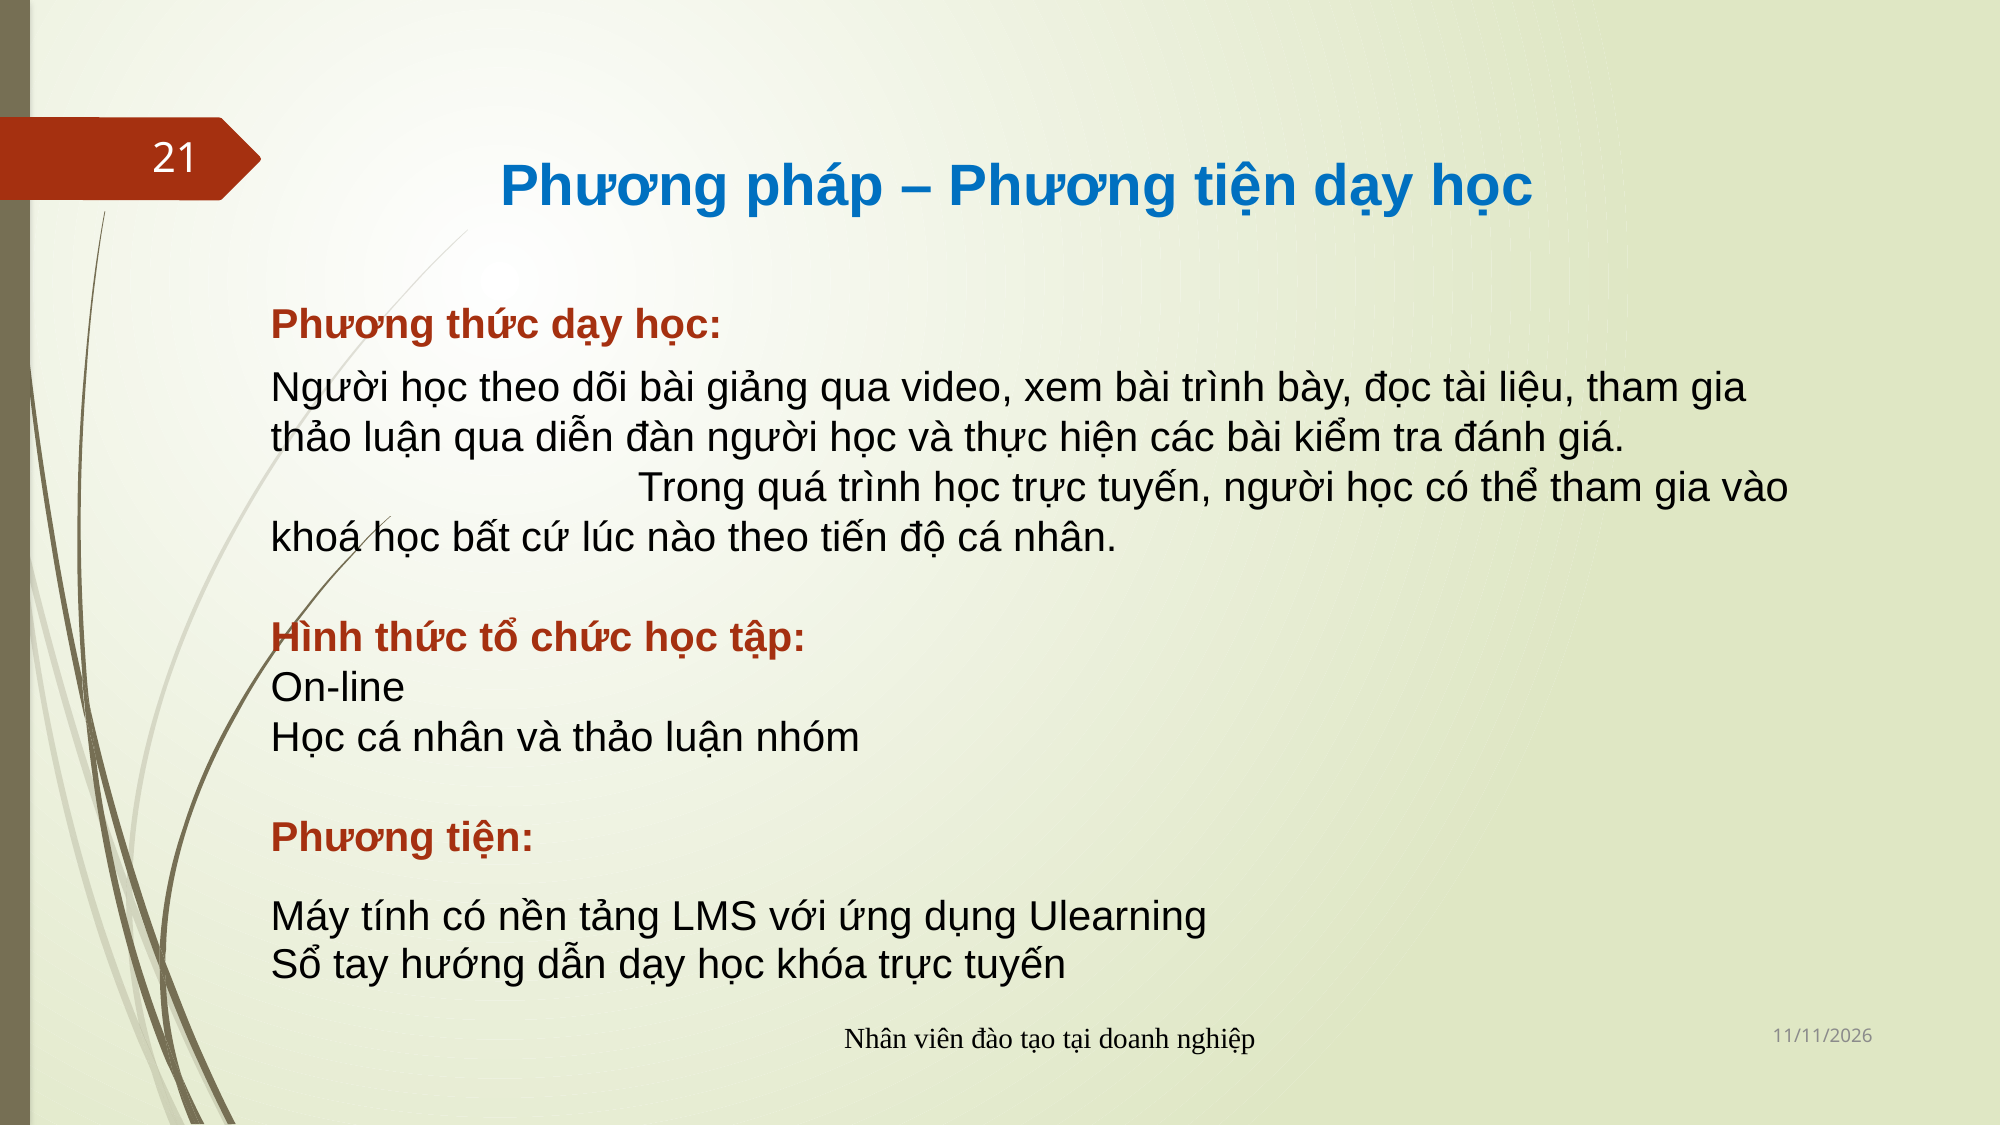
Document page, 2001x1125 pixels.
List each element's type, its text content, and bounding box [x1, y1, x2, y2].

footer Nhân viên đào tạo tại doanh nghiệp [424, 1006, 1675, 1067]
slide_number 21 [87, 129, 216, 190]
text_box Phương pháp – Phương tiện dạy học Phương thức dạy học: Người học theo dõi bài giảng qua video, xem bài trình bày, đọc tài liệu, tham gia thảo luận qua diễn đàn người học và thực hiện các bài kiểm tra đánh giá. Trong quá trình học trực tuyến, người học có thể tham gia vào khoá học bất cứ lúc nào theo tiến độ cá nhân. Hình thức tổ chức học tập: On-line Học cá nhân và thảo luận nhóm Phương tiện: Máy tính có nền tảng LMS với ứng dụng Ulearning Sổ tay hướng dẫn dạy học khóa trực tuyến [255, 84, 1831, 995]
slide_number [1699, 1005, 1888, 1067]
